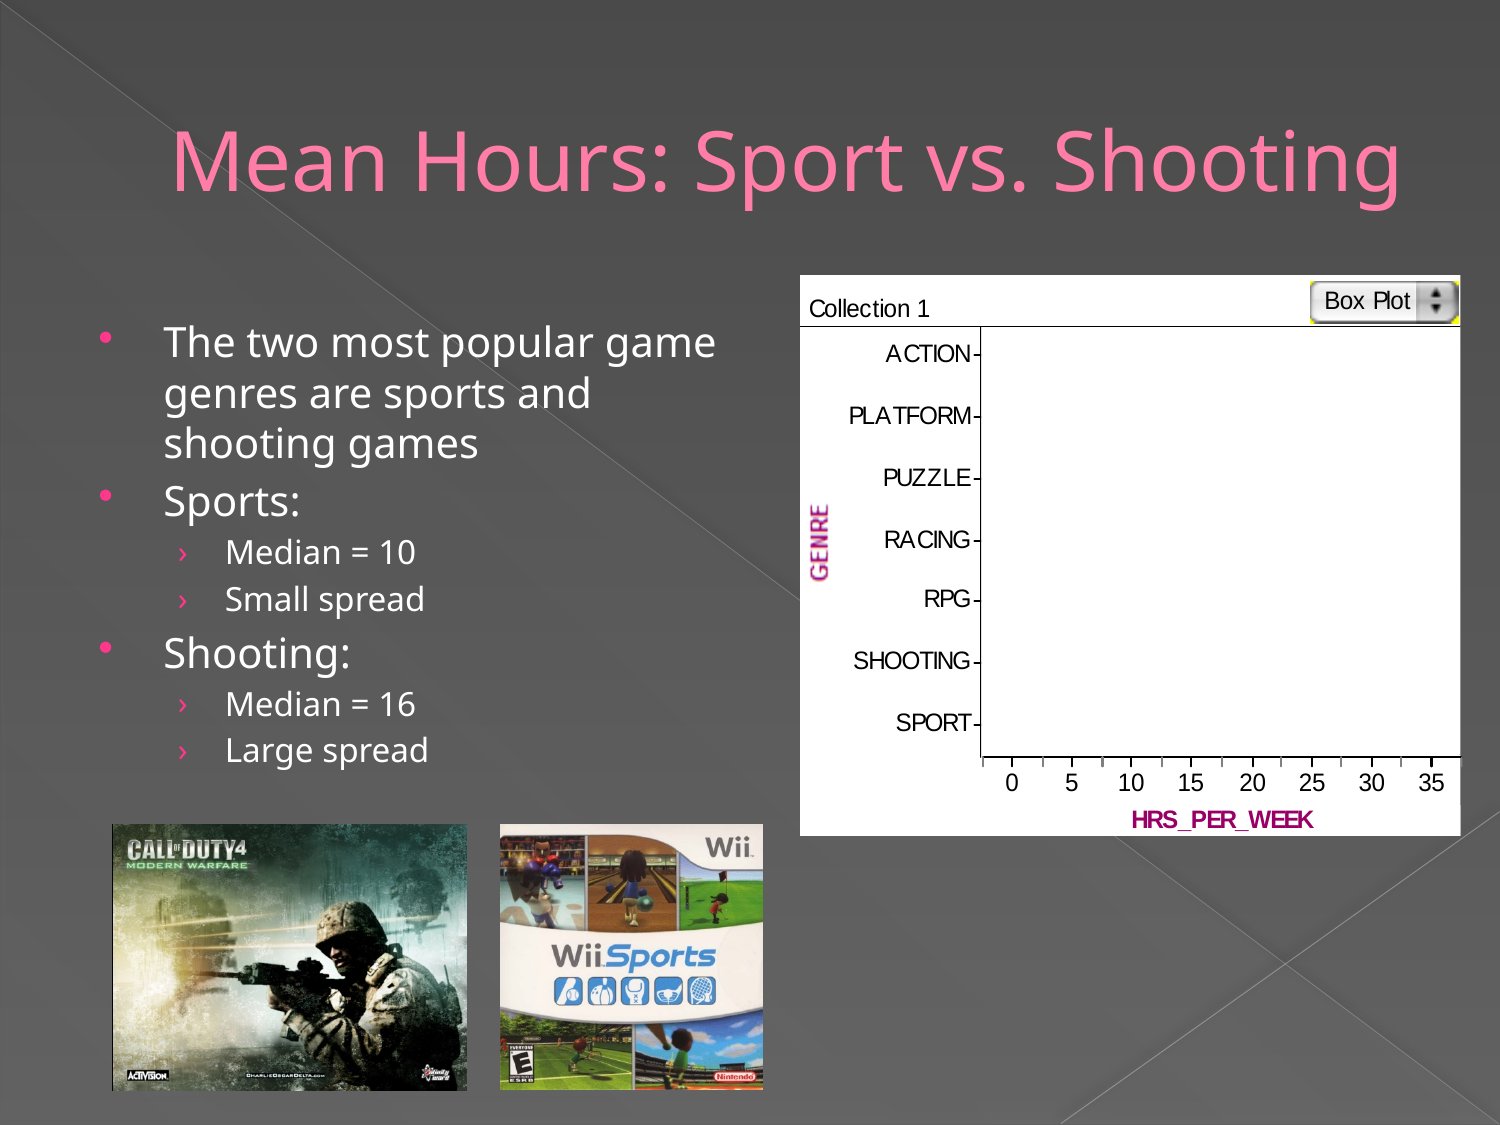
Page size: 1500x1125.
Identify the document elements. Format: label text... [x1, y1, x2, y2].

list The two most popular game genres are sports and shooting games Sports: Median = 10 Small spread Shooting: Median = 16 Large spread [75, 308, 750, 1059]
picture [799, 274, 1463, 838]
title Mean Hours: Sport vs. Shooting [75, 43, 1425, 274]
picture [499, 824, 763, 1090]
picture [112, 824, 467, 1091]
